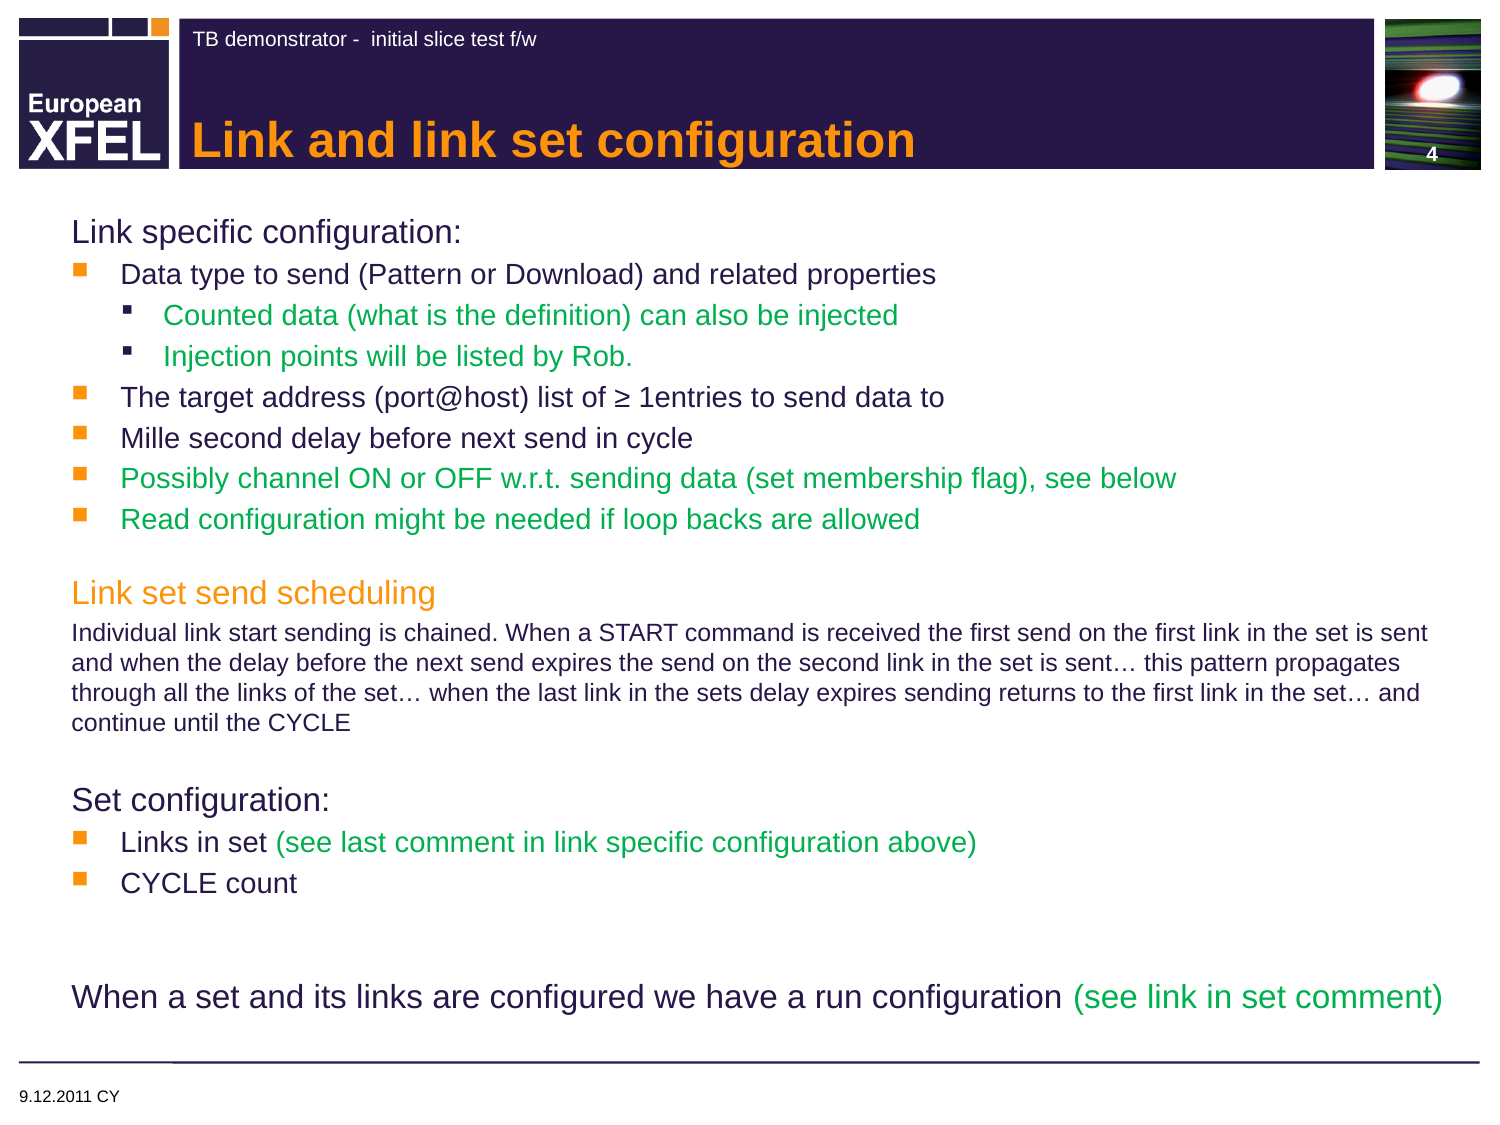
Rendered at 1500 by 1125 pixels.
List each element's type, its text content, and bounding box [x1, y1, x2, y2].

picture [1385, 19, 1481, 170]
title Link and link set configuration [179, 88, 1375, 168]
slide_number 4 [1384, 18, 1480, 169]
list Link specific configuration: Data type to send (Pattern or Download) and related properties Counted data (what is the definition) can also be injected Injection points will be listed by Rob. The target address (port@host) list of ≥ 1entries to send data to Mille second delay before next send in cycle Possibly channel ON or OFF w.r.t. sending data (set membership flag), see below Read configuration might be needed if loop backs are allowed Link set send scheduling Individual link start sending is chained. When a START command is received the first send on the first link in the set is sent and when the delay before the next send expires the send on the second link in the set is sent… this pattern propagates through all the links of the set… when the last link in the sets delay expires sending returns to the first link in the set… and continue until the CYCLE Set configuration: Links in set (see last comment in link specific configuration above) CYCLE count When a set and its links are configured we have a run configuration (see link in set comment) [27, 209, 1467, 1061]
picture [19, 18, 169, 169]
footer 9.12.2011 CY [19, 1062, 955, 1107]
